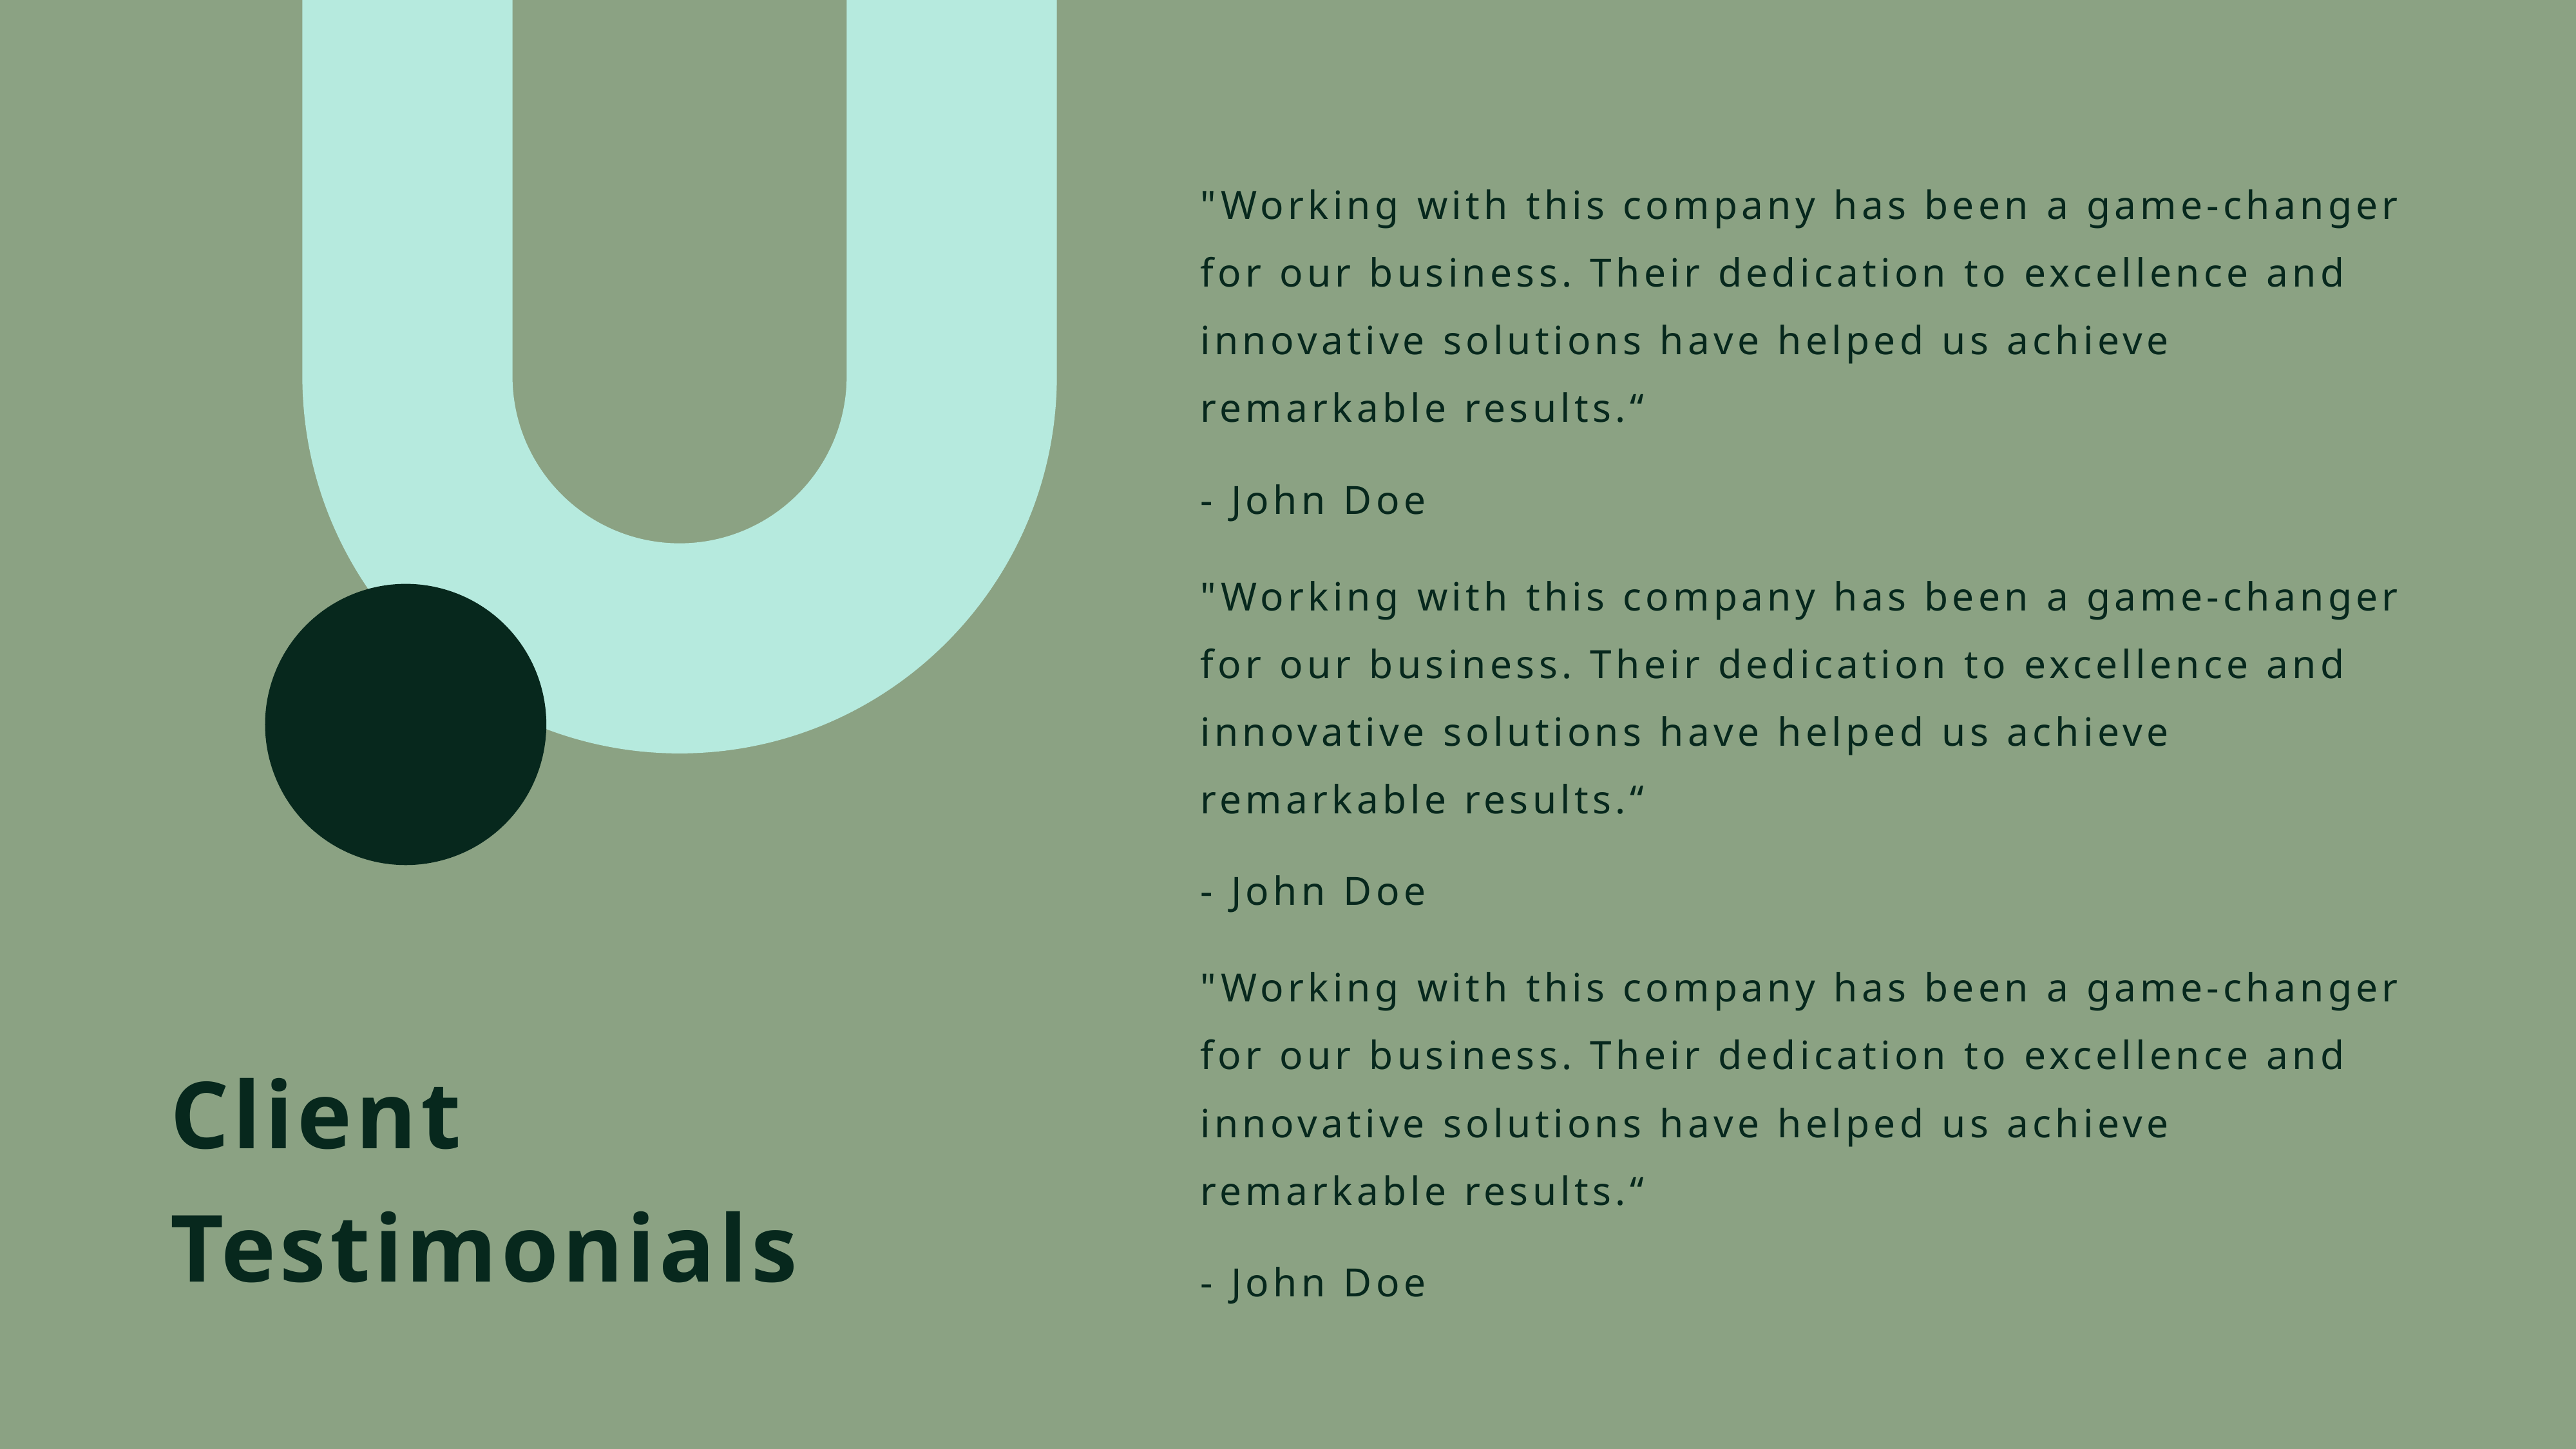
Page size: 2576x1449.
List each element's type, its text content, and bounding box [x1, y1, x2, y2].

text_box [264, 583, 548, 866]
text_box [302, 0, 1057, 753]
text_box Client Testimonials [160, 1028, 942, 1305]
text_box "Working with this company has been a game-changer for our business. Their dedication to excellence and innovative solutions have helped us achieve remarkable results.“ - John Doe [1190, 937, 2416, 1309]
text_box "Working with this company has been a game-changer for our business. Their dedication to excellence and innovative solutions have helped us achieve remarkable results.“ - John Doe [1190, 155, 2416, 527]
text_box "Working with this company has been a game-changer for our business. Their dedication to excellence and innovative solutions have helped us achieve remarkable results.“ - John Doe [1190, 545, 2416, 918]
